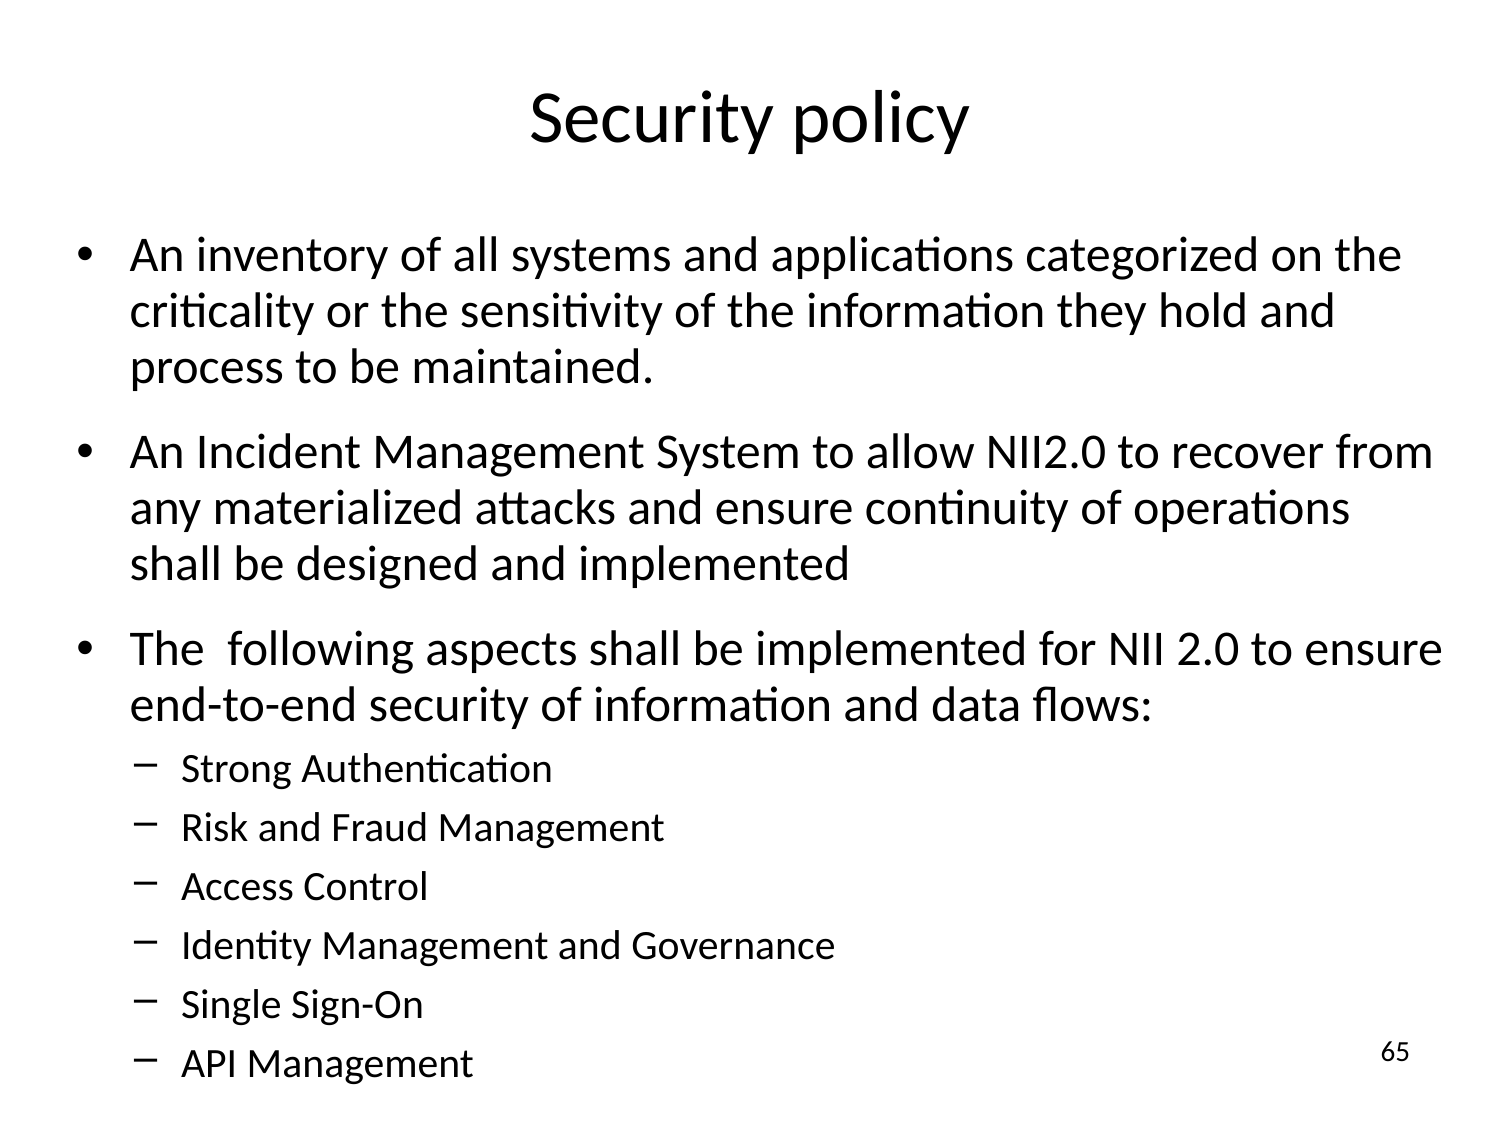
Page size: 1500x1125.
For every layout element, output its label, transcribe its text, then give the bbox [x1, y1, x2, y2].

text_box An inventory of all systems and applications categorized on the criticality or the sensitivity of the information they hold and process to be maintained. An Incident Management System to allow NII2.0 to recover from any materialized attacks and ensure continuity of operations shall be designed and implemented The following aspects shall be implemented for NII 2.0 to ensure end-to-end security of information and data flows: Strong Authentication Risk and Fraud Management Access Control Identity Management and Governance Single Sign-On API Management [59, 222, 1453, 1102]
title Security policy [75, 23, 1425, 211]
